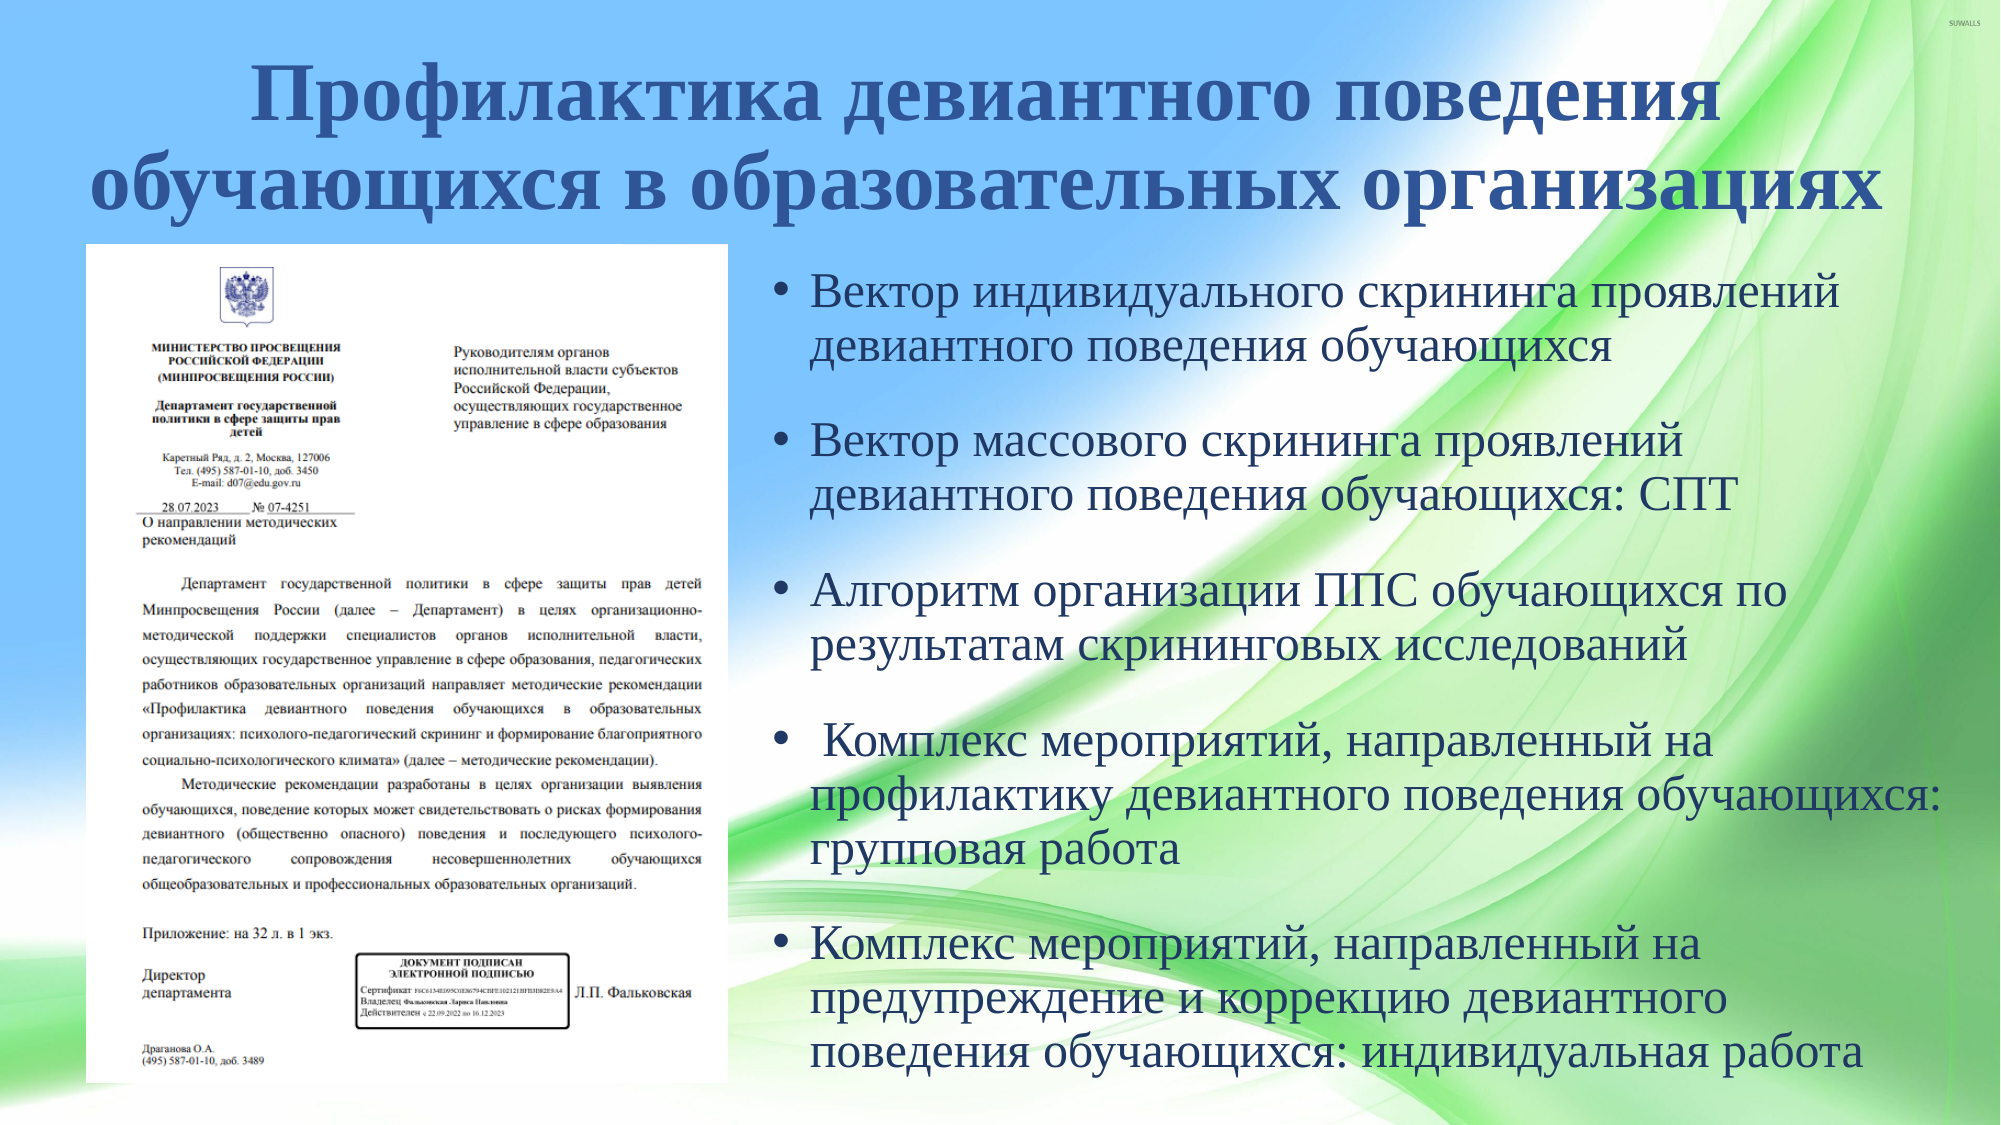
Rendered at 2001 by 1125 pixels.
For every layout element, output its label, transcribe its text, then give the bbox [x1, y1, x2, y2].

list Вектор индивидуального скрининга проявлений девиантного поведения обучающихся Вектор массового скрининга проявлений девиантного поведения обучающихся: СПТ Алгоритм организации ППС обучающихся по результатам скрининговых исследований Комплекс мероприятий, направленный на профилактику девиантного поведения обучающихся: групповая работа Комплекс мероприятий, направленный на предупреждение и коррекцию девиантного поведения обучающихся: индивидуальная работа [757, 256, 1959, 752]
picture [0, 0, 2001, 1125]
title Профилактика девиантного поведения обучающихся в образовательных организациях [73, 85, 1900, 190]
